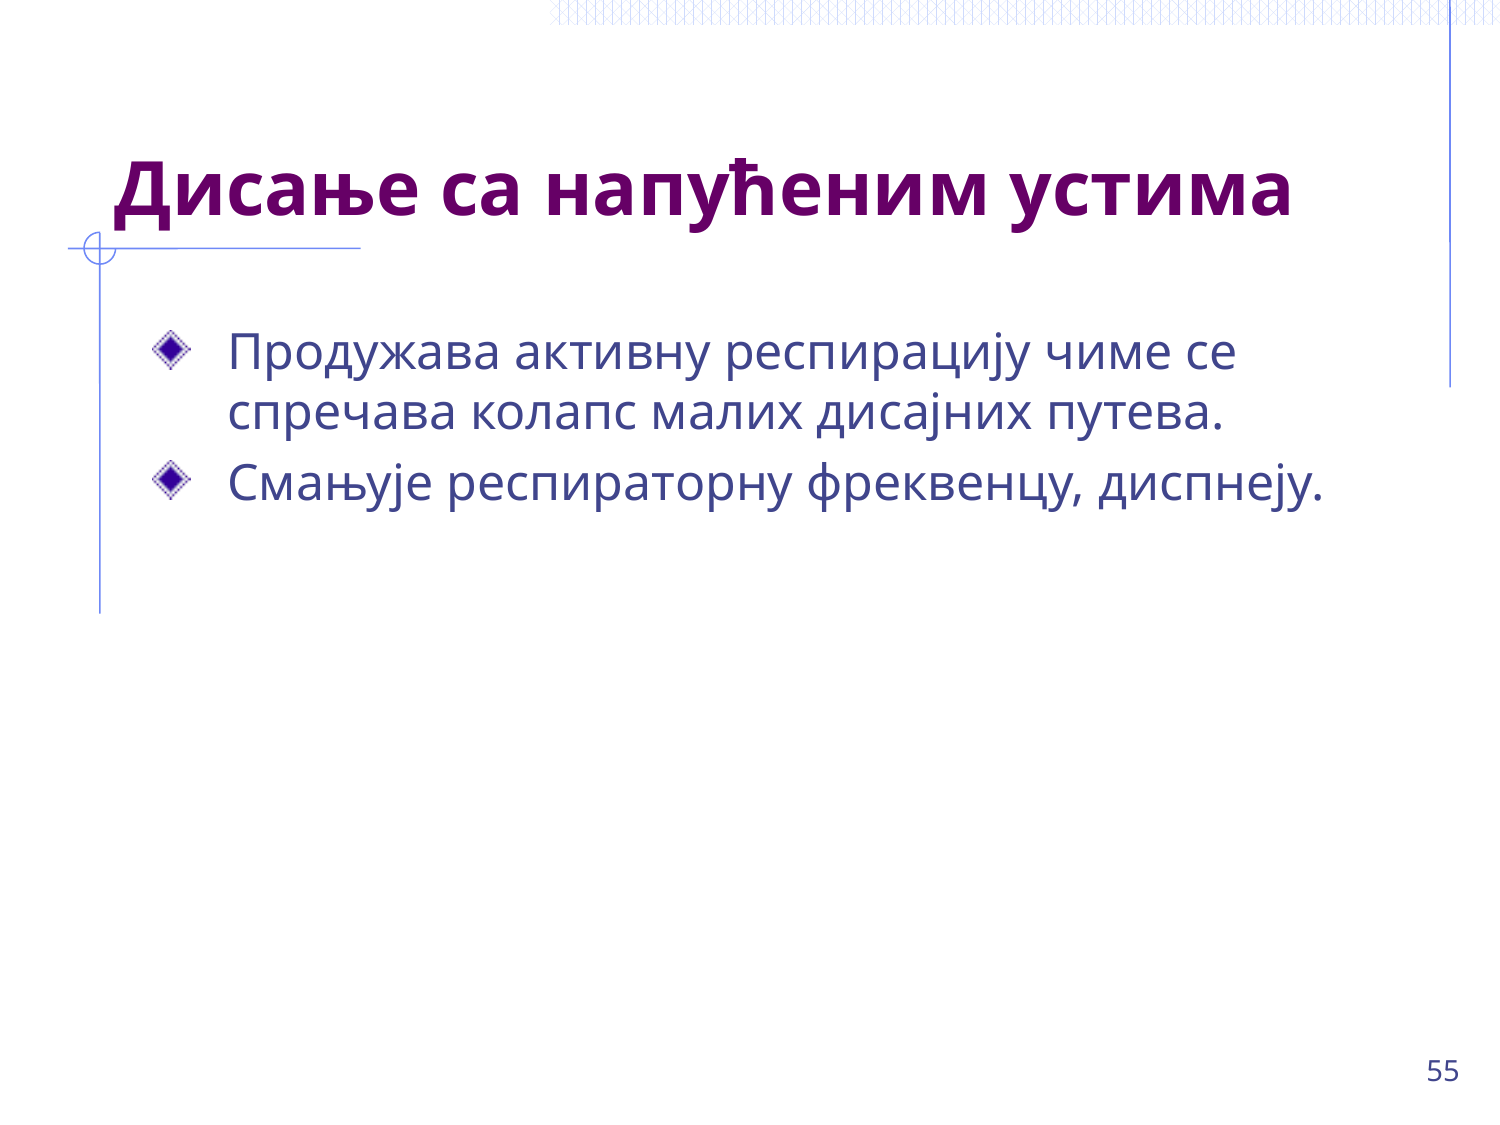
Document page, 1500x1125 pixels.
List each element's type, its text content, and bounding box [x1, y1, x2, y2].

slide_number 55 [1162, 1025, 1475, 1100]
picture [152, 460, 191, 500]
list Продужава активну респирацију чиме се спречава колапс малих дисајних путева. Смањује респираторну фреквенцу, диспнеју. [137, 312, 1413, 988]
title Дисање са напућеним устима [99, 49, 1376, 238]
picture [152, 330, 191, 370]
